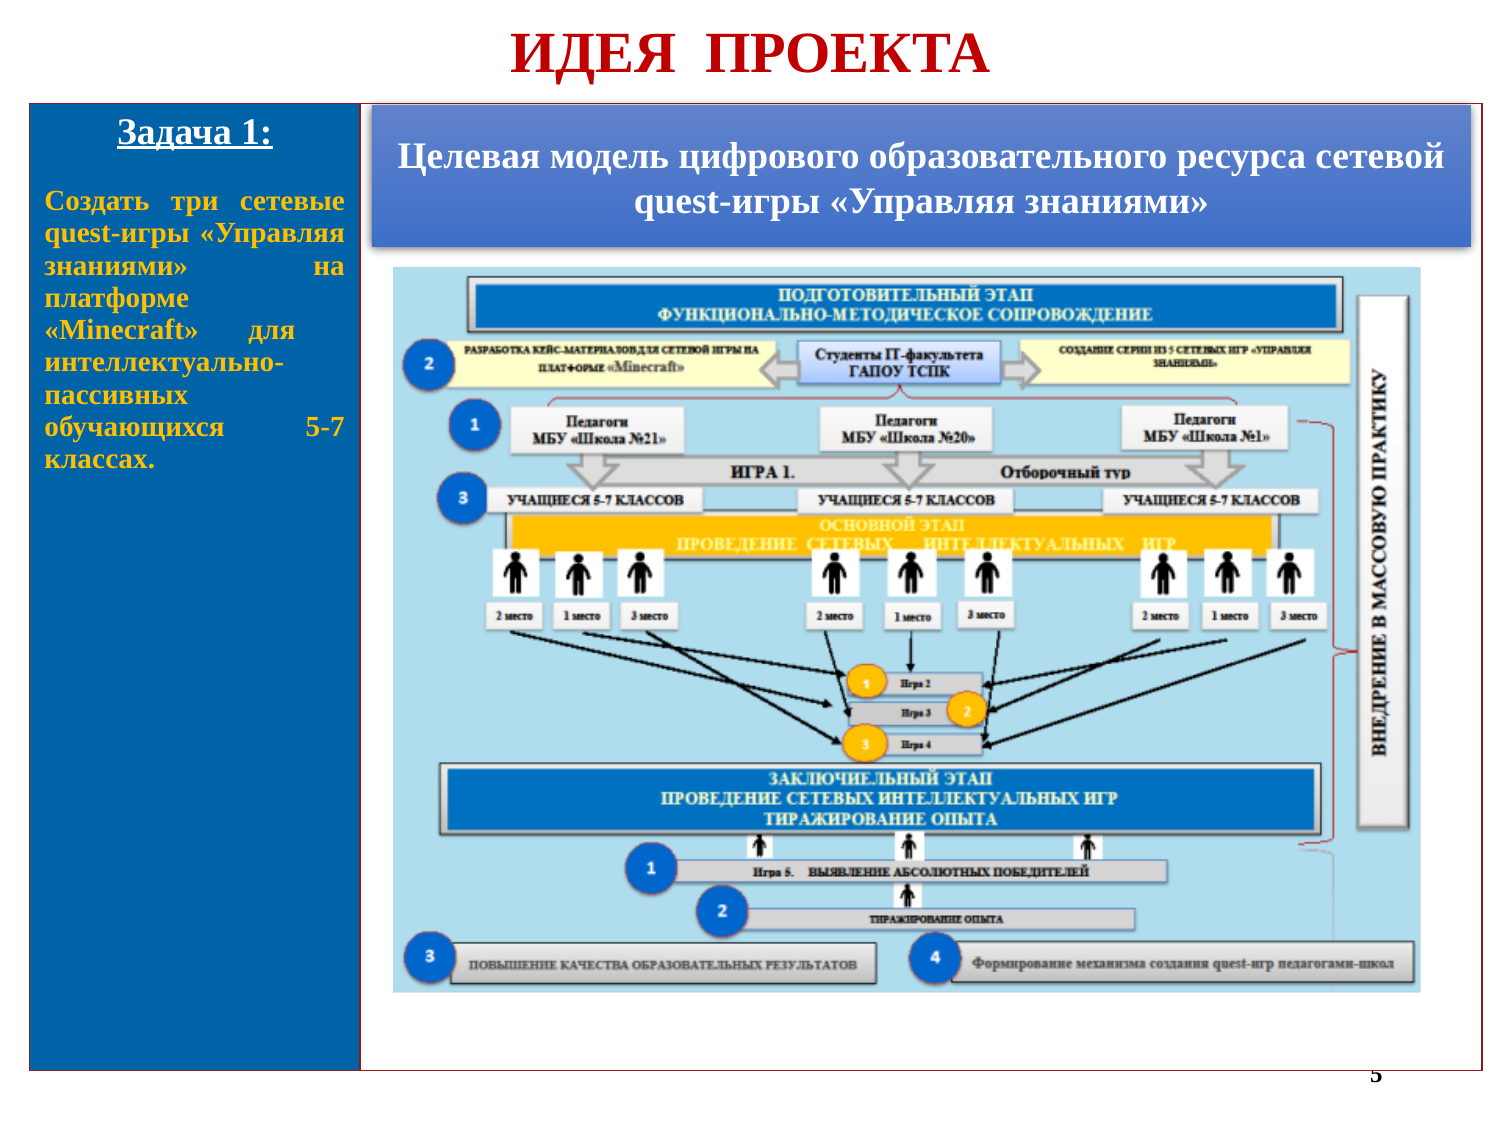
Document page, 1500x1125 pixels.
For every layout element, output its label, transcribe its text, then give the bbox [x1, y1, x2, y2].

text_box ИДЕЯ ПРОЕКТА [76, 0, 1424, 93]
text_box Целевая модель цифрового образовательного ресурса сетевой quest-игры «Управляя знаниями» [371, 105, 1471, 247]
table_header Задача 1: Создать три сетевые quest-игры «Управляя знаниями» на платформе «Minecraft» для интеллектуально-пассивных обучающихся 5-7 классах. [30, 104, 359, 1070]
slide_number 5 [1060, 1071, 1398, 1103]
picture [393, 267, 1422, 994]
table_header [361, 104, 1481, 1070]
